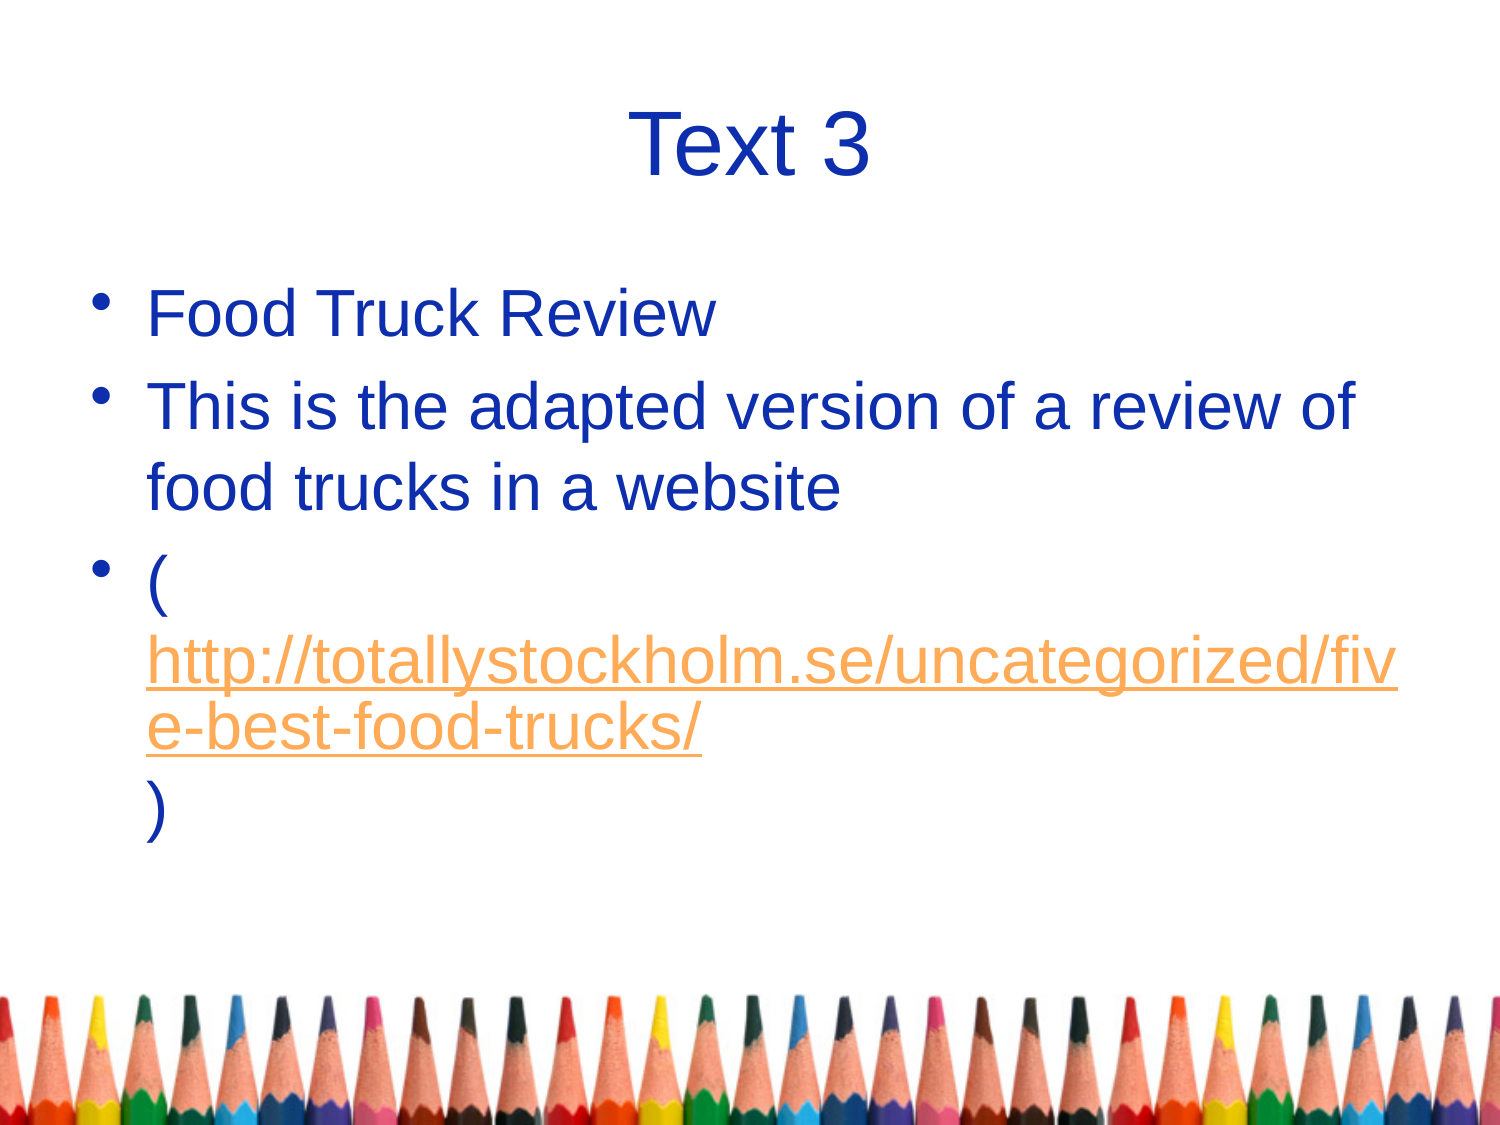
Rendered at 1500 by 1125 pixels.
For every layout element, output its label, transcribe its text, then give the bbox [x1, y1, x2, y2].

list Food Truck Review This is the adapted version of a review of food trucks in a website (http://totallystockholm.se/uncategorized/five-best-food-trucks/) [75, 262, 1425, 1005]
title Text 3 [75, 45, 1425, 233]
picture [0, 0, 1500, 1125]
